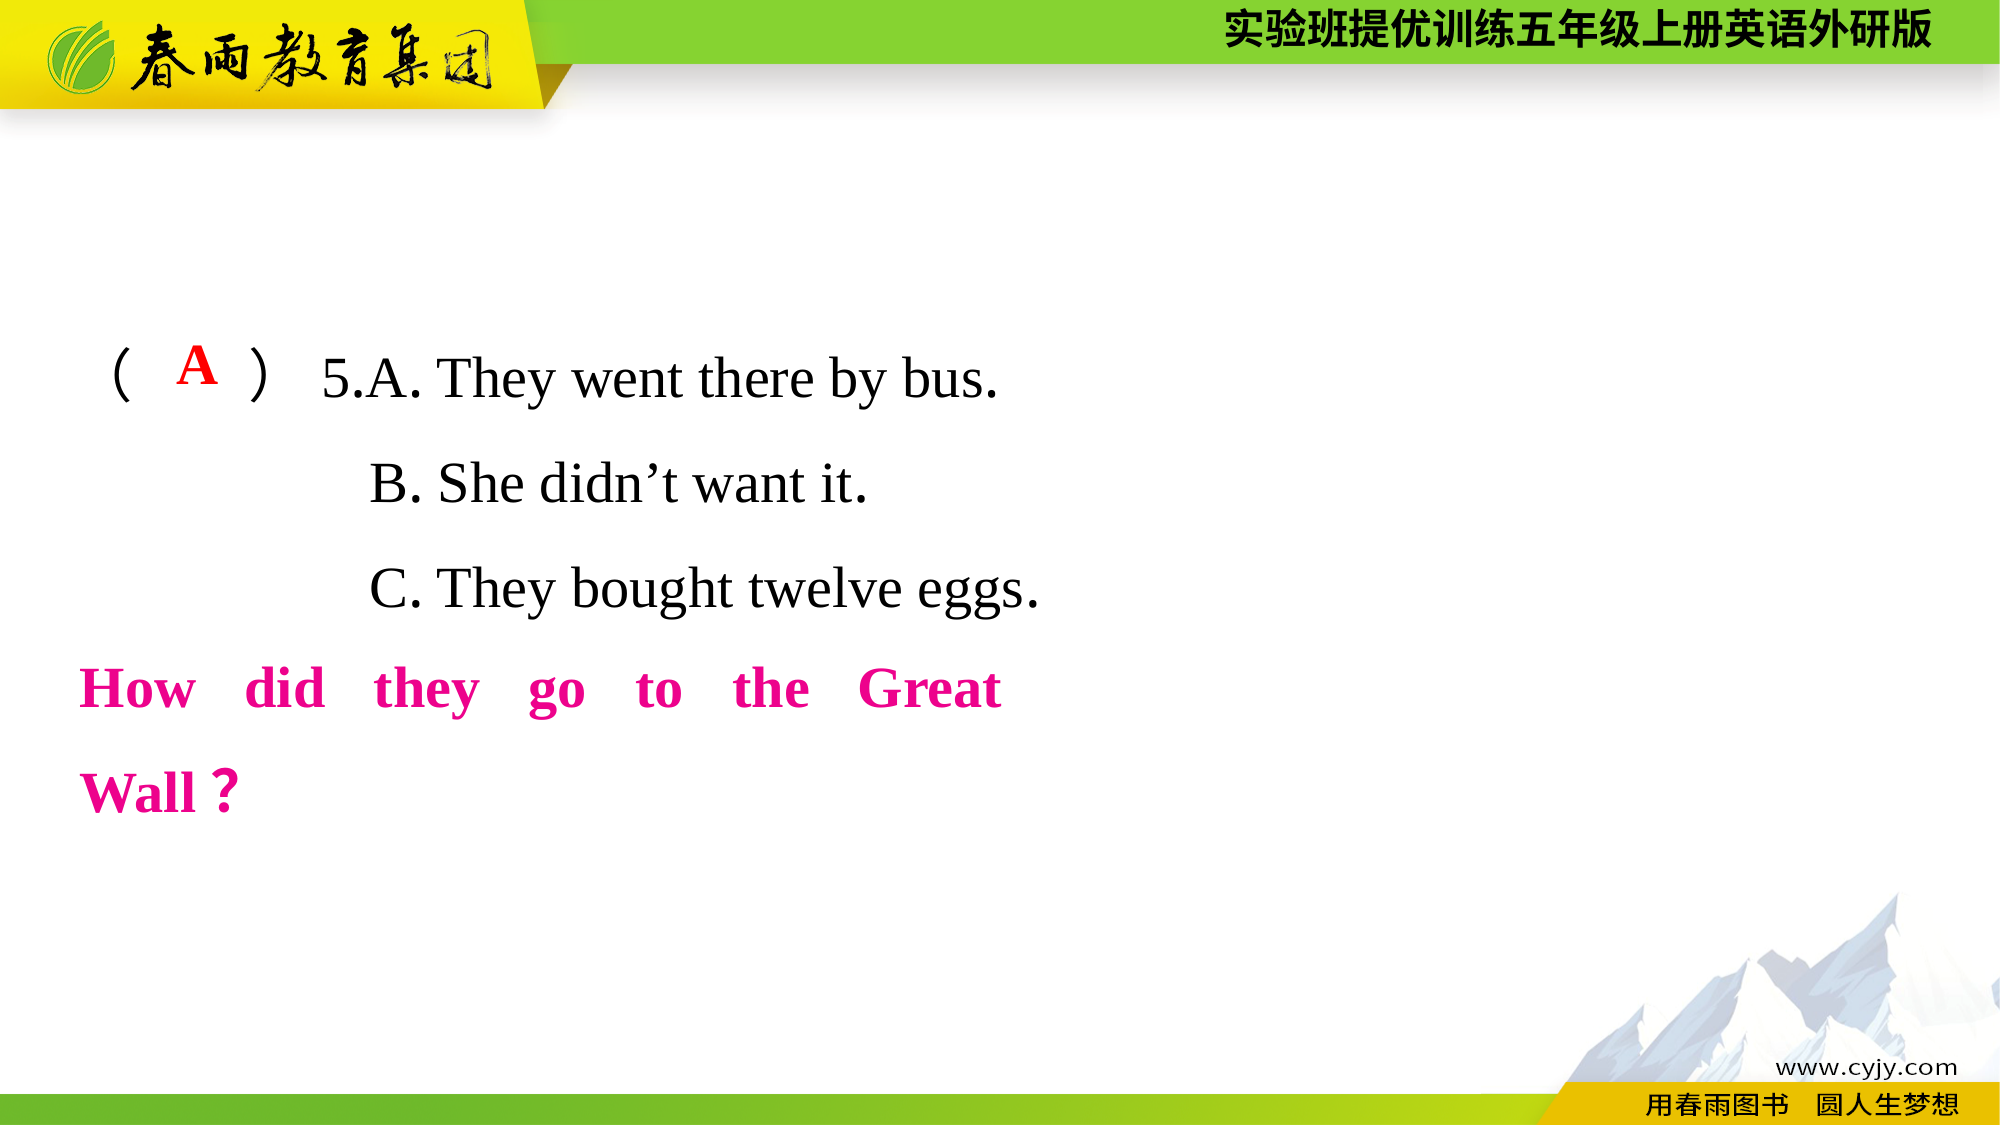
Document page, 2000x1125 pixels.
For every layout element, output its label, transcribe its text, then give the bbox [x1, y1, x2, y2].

picture [0, 0, 2000, 1125]
text_box A [161, 318, 234, 404]
list （ ）5.A. They went there by bus. B. She didn’t want it. C. They bought twelve eggs. [59, 296, 1944, 617]
text_box How did they go to the Great Wall？ [64, 606, 1018, 727]
